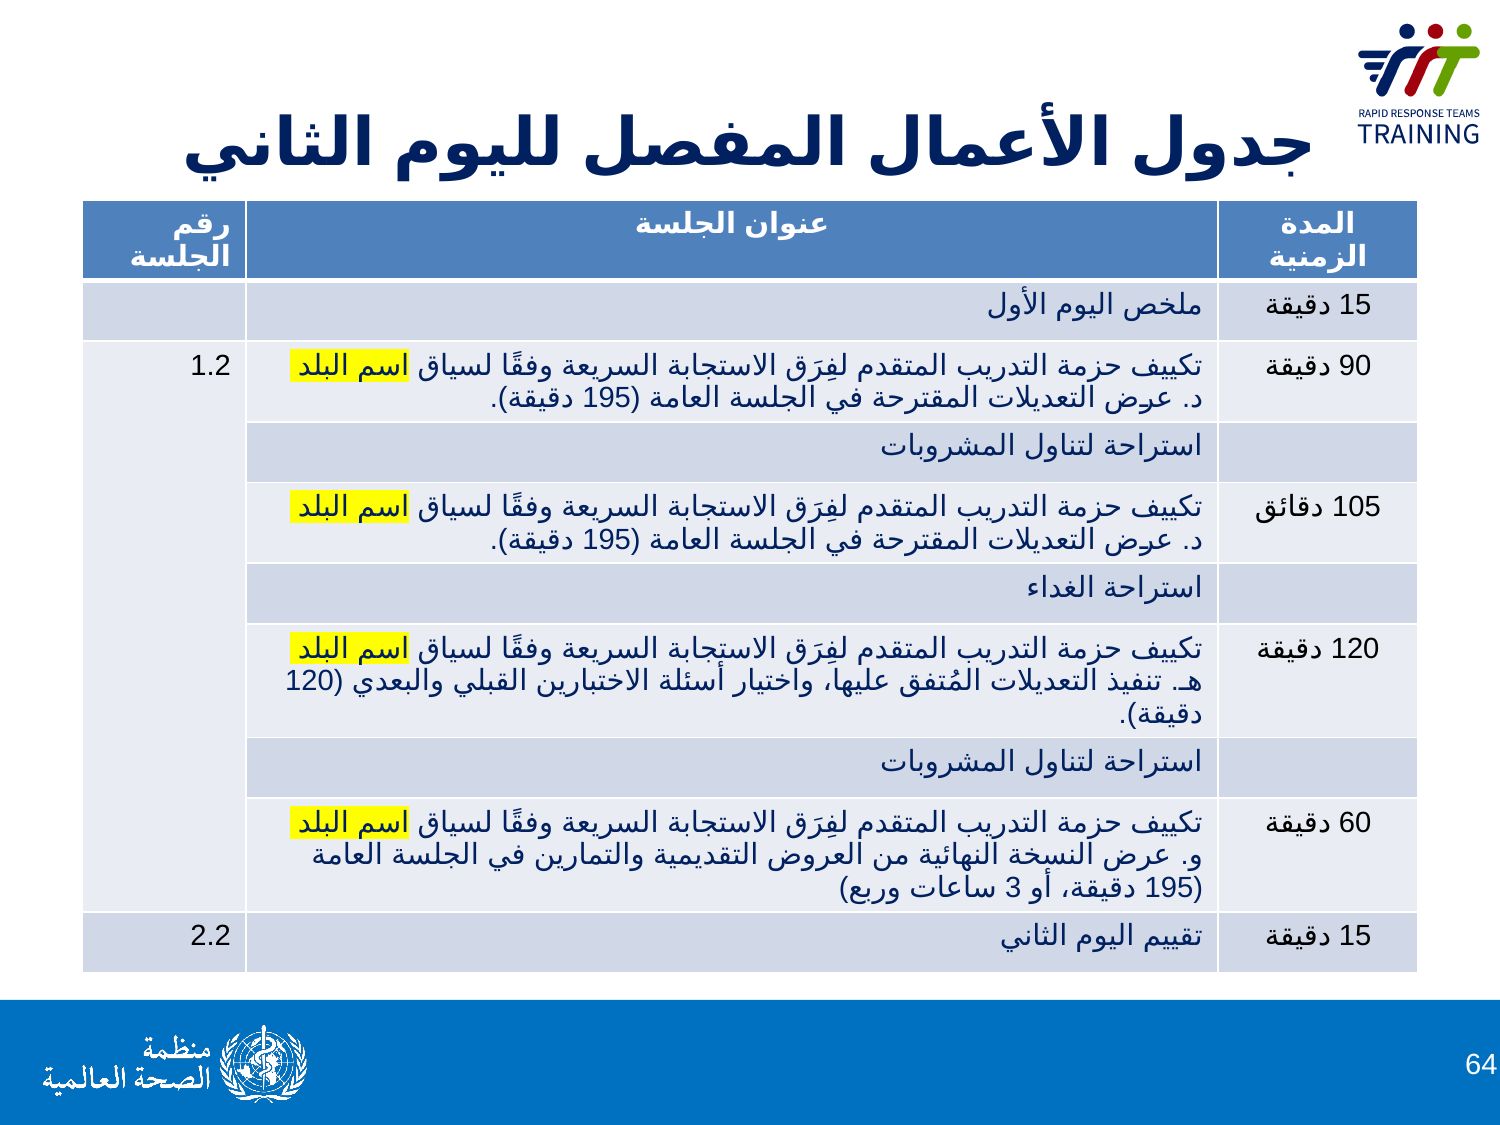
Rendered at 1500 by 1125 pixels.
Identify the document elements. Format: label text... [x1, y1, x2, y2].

table_header رقم الجلسة [83, 201, 245, 278]
table_cell 15 دقيقة [1219, 283, 1417, 340]
table_cell ‏استراحة لتناول المشروبات [247, 738, 1217, 797]
table_cell 90 دقيقة [1219, 342, 1417, 421]
table_cell [83, 283, 245, 340]
picture [43, 1025, 307, 1103]
table_cell [1219, 423, 1417, 482]
title جدول الأعمال المفصل لليوم الثاني [75, 45, 1425, 233]
table_cell [1219, 564, 1417, 623]
table_cell تقييم اليوم الثاني [247, 913, 1217, 972]
table_cell استراحة الغداء [247, 564, 1217, 623]
table_cell ‏استراحة لتناول المشروبات [247, 423, 1217, 482]
table_cell 120 دقيقة [1219, 625, 1417, 737]
picture [1357, 23, 1480, 144]
table_cell تكييف حزمة التدريب المتقدم لفِرَق الاستجابة السريعة وفقًا لسياق اسم البلد د. عرض التعديلات المقترحة في الجلسة العامة (195 دقيقة). [247, 342, 1217, 421]
table_cell تكييف حزمة التدريب المتقدم لفِرَق الاستجابة السريعة وفقًا لسياق اسم البلد هـ. تنفيذ التعديلات المُتفق عليها، واختيار أسئلة الاختبارين القبلي والبعدي (120 دقيقة). [247, 625, 1217, 737]
table_cell 105 دقائق [1219, 483, 1417, 562]
table_cell 15 دقيقة [1219, 913, 1417, 972]
table_cell 2.2 [83, 913, 245, 972]
table_cell 1.2 [83, 342, 245, 911]
table_cell [1219, 738, 1417, 797]
table_cell 60 دقيقة [1219, 799, 1417, 911]
table_cell تكييف حزمة التدريب المتقدم لفِرَق الاستجابة السريعة وفقًا لسياق اسم البلد و. عرض النسخة النهائية من العروض التقديمية والتمارين في الجلسة العامة (195 دقيقة، أو 3 ساعات وربع) [247, 799, 1217, 911]
table_header عنوان الجلسة [247, 201, 1217, 278]
table_header المدة الزمنية [1219, 201, 1417, 278]
table_cell تكييف حزمة التدريب المتقدم لفِرَق الاستجابة السريعة وفقًا لسياق اسم البلد د. عرض التعديلات المقترحة في الجلسة العامة (195 دقيقة). [247, 483, 1217, 562]
table_cell ملخص اليوم الأول [247, 283, 1217, 340]
